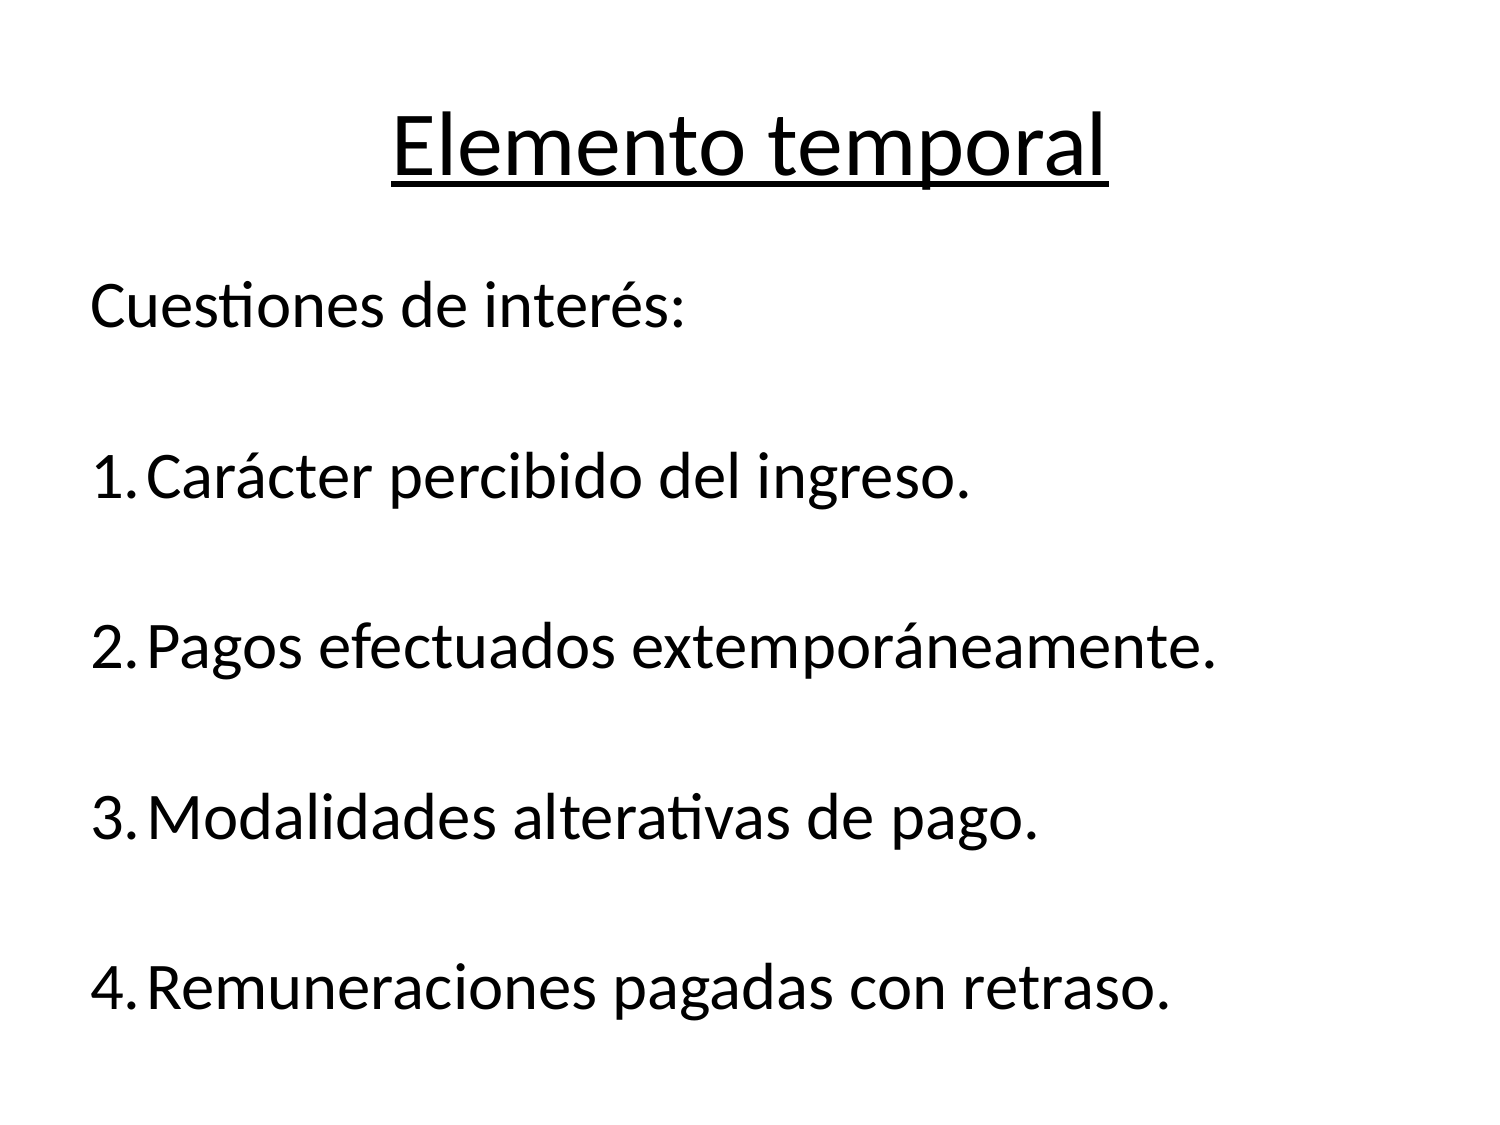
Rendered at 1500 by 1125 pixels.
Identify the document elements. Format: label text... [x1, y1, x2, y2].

list Cuestiones de interés: Carácter percibido del ingreso. Pagos efectuados extemporáneamente. Modalidades alterativas de pago. Remuneraciones pagadas con retraso. [74, 262, 1426, 1125]
title Elemento temporal [74, 44, 1426, 233]
